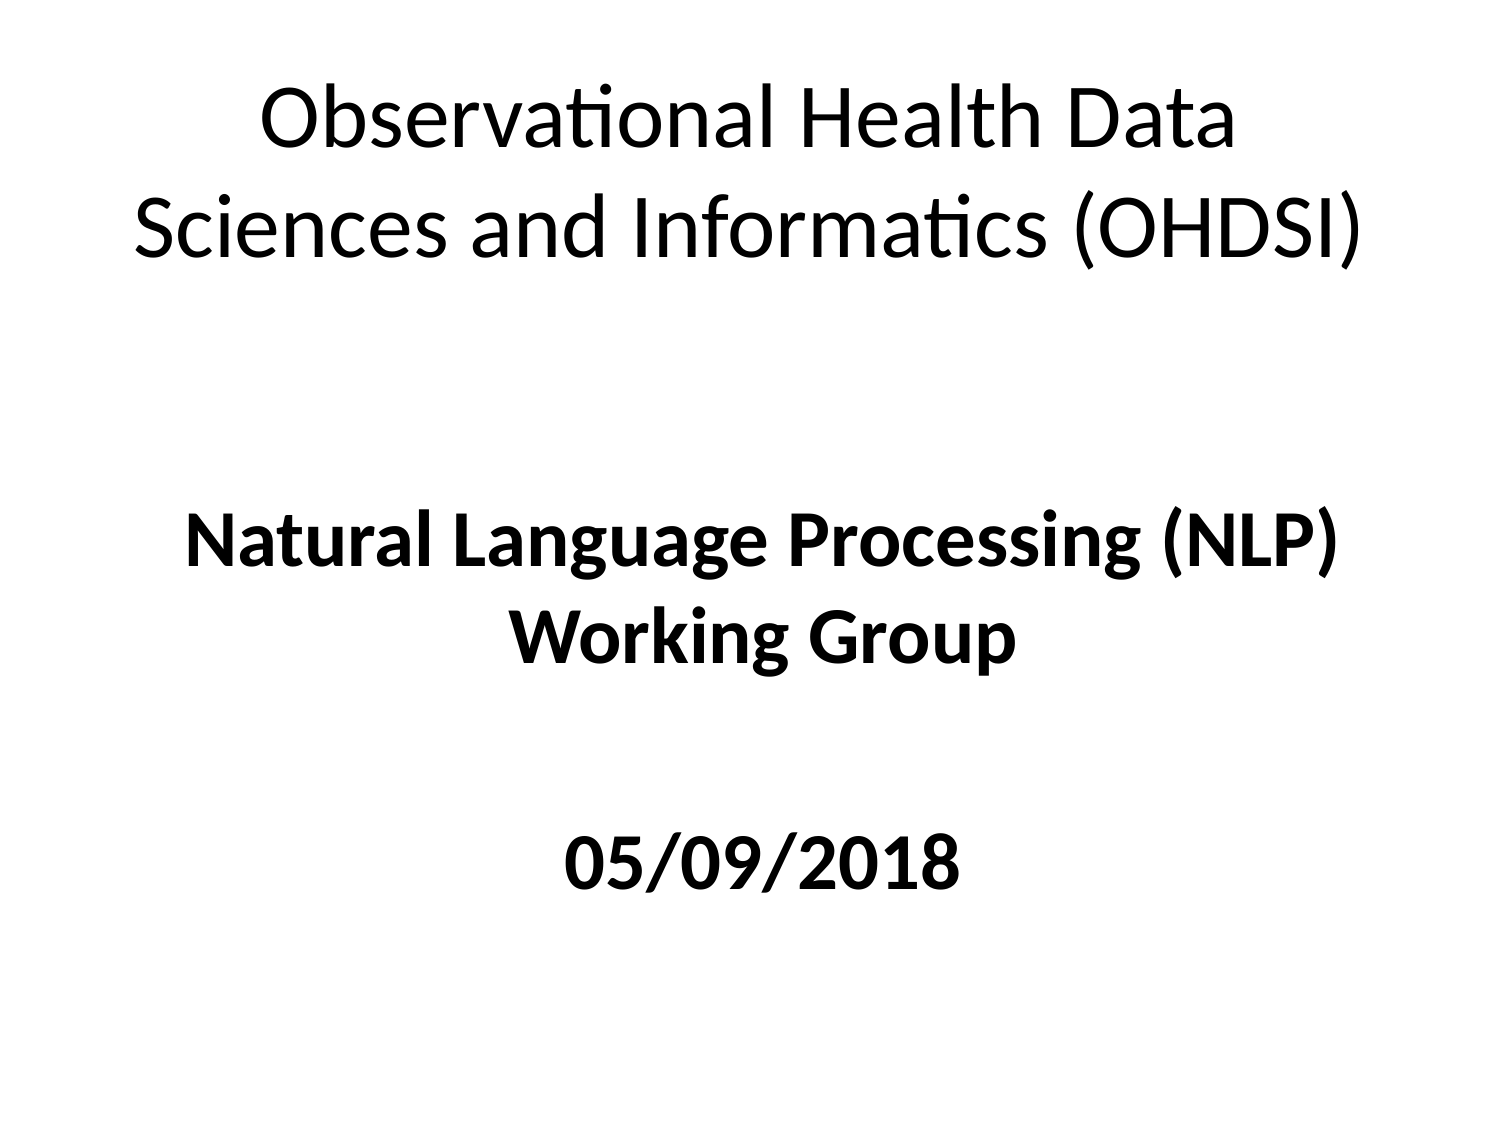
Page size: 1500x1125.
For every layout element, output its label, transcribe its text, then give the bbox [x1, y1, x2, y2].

subtitle Natural Language Processing (NLP) Working Group 05/09/2018 [112, 478, 1414, 917]
title Observational Health Data Sciences and Informatics (OHDSI) [112, 45, 1388, 287]
